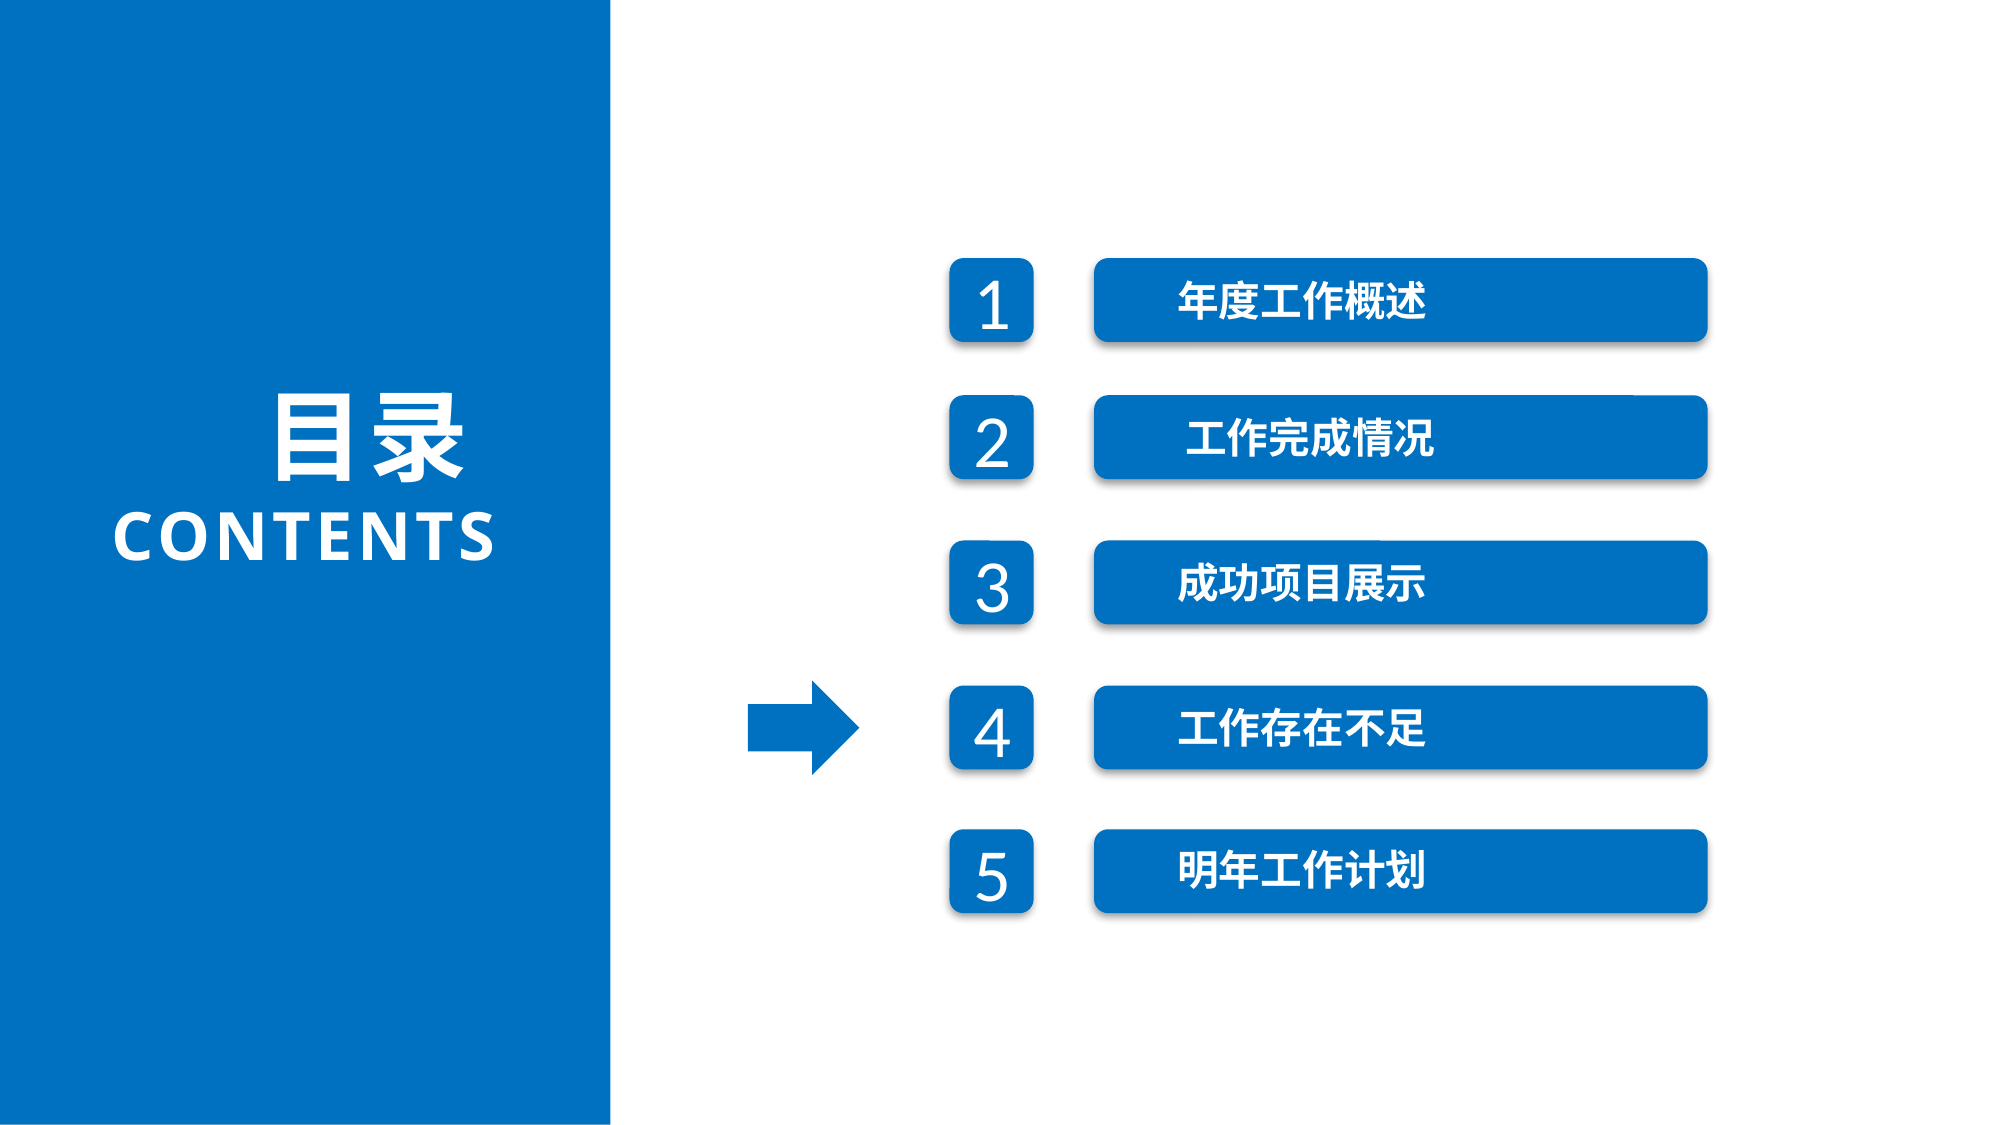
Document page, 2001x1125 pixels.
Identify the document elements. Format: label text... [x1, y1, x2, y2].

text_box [1093, 394, 1708, 480]
text_box [745, 678, 862, 777]
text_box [1093, 685, 1708, 770]
text_box 1 [947, 255, 1036, 345]
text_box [1093, 257, 1708, 343]
text_box 4 [947, 683, 1036, 772]
text_box [0, 0, 612, 1125]
text_box 3 [947, 538, 1036, 627]
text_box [1093, 829, 1708, 914]
text_box 2 [947, 393, 1036, 482]
text_box 目录 CONTENTS [55, 364, 516, 584]
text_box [1093, 540, 1708, 625]
text_box 5 [947, 827, 1036, 916]
